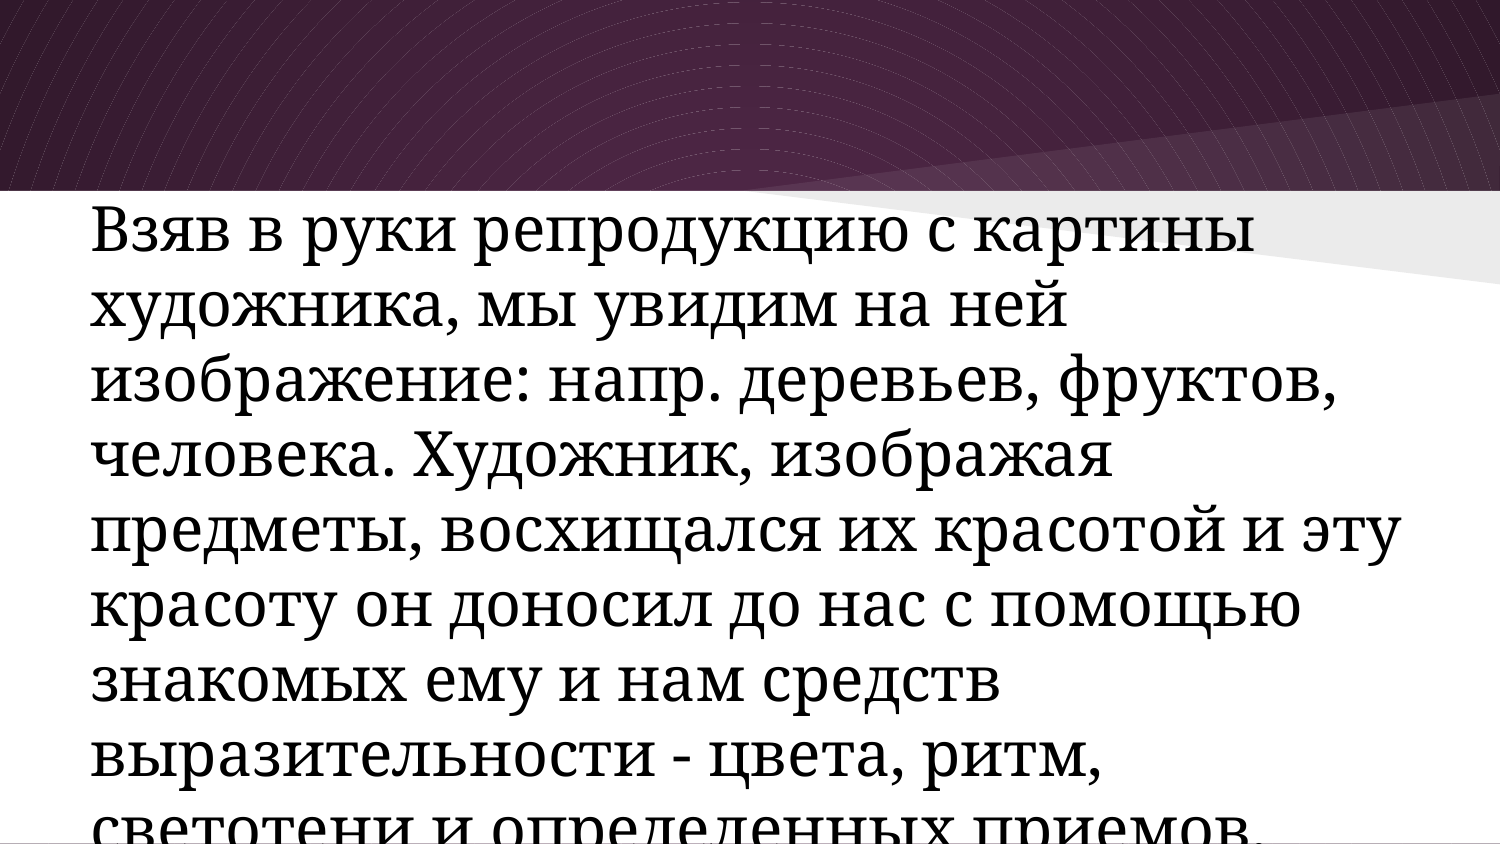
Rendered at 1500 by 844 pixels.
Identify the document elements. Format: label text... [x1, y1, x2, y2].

list Взяв в руки репродукцию с картины художника, мы увидим на ней изображение: напр. деревьев, фруктов, человека. Художник, изображая предметы, восхищался их красотой и эту красоту он доносил до нас с помощью знакомых ему и нам средств выразительности - цвета, ритм, светотени и определенных приемов. [75, 174, 1425, 808]
